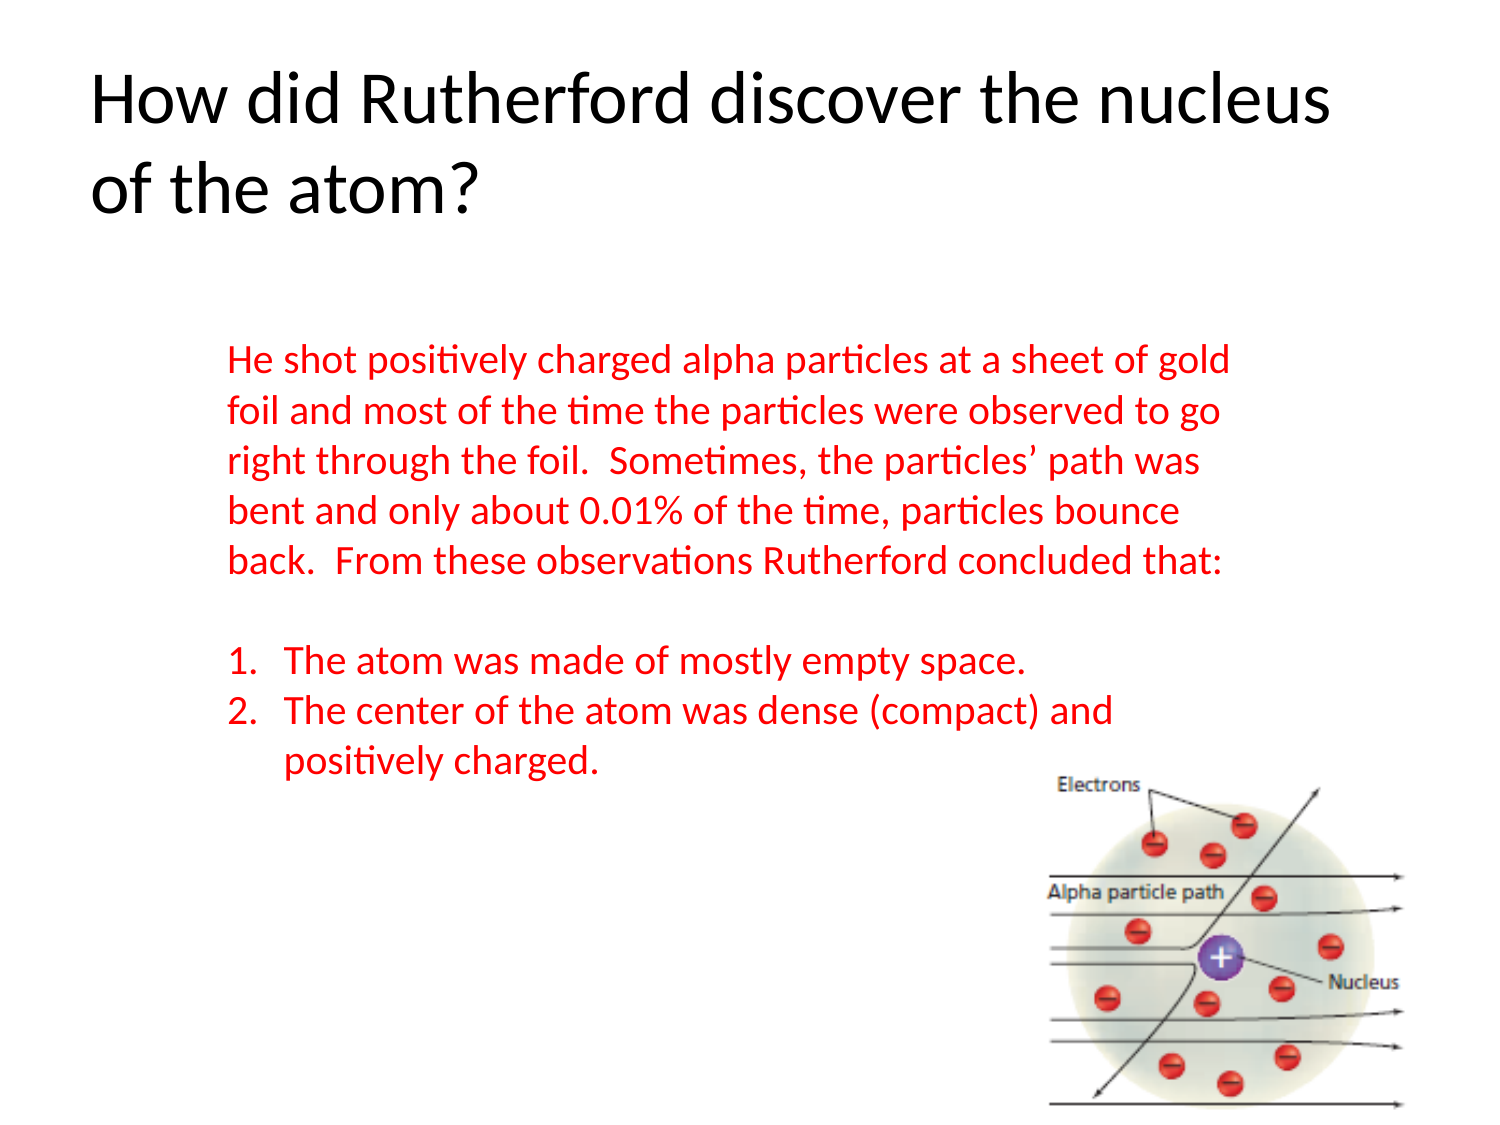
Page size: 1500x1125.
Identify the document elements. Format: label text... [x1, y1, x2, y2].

picture [1037, 762, 1420, 1125]
text_box He shot positively charged alpha particles at a sheet of gold foil and most of the time the particles were observed to go right through the foil. Sometimes, the particles’ path was bent and only about 0.01% of the time, particles bounce back. From these observations Rutherford concluded that: The atom was made of mostly empty space. The center of the atom was dense (compact) and positively charged. [212, 324, 1263, 790]
title How did Rutherford discover the nucleus of the atom? [75, 45, 1425, 233]
